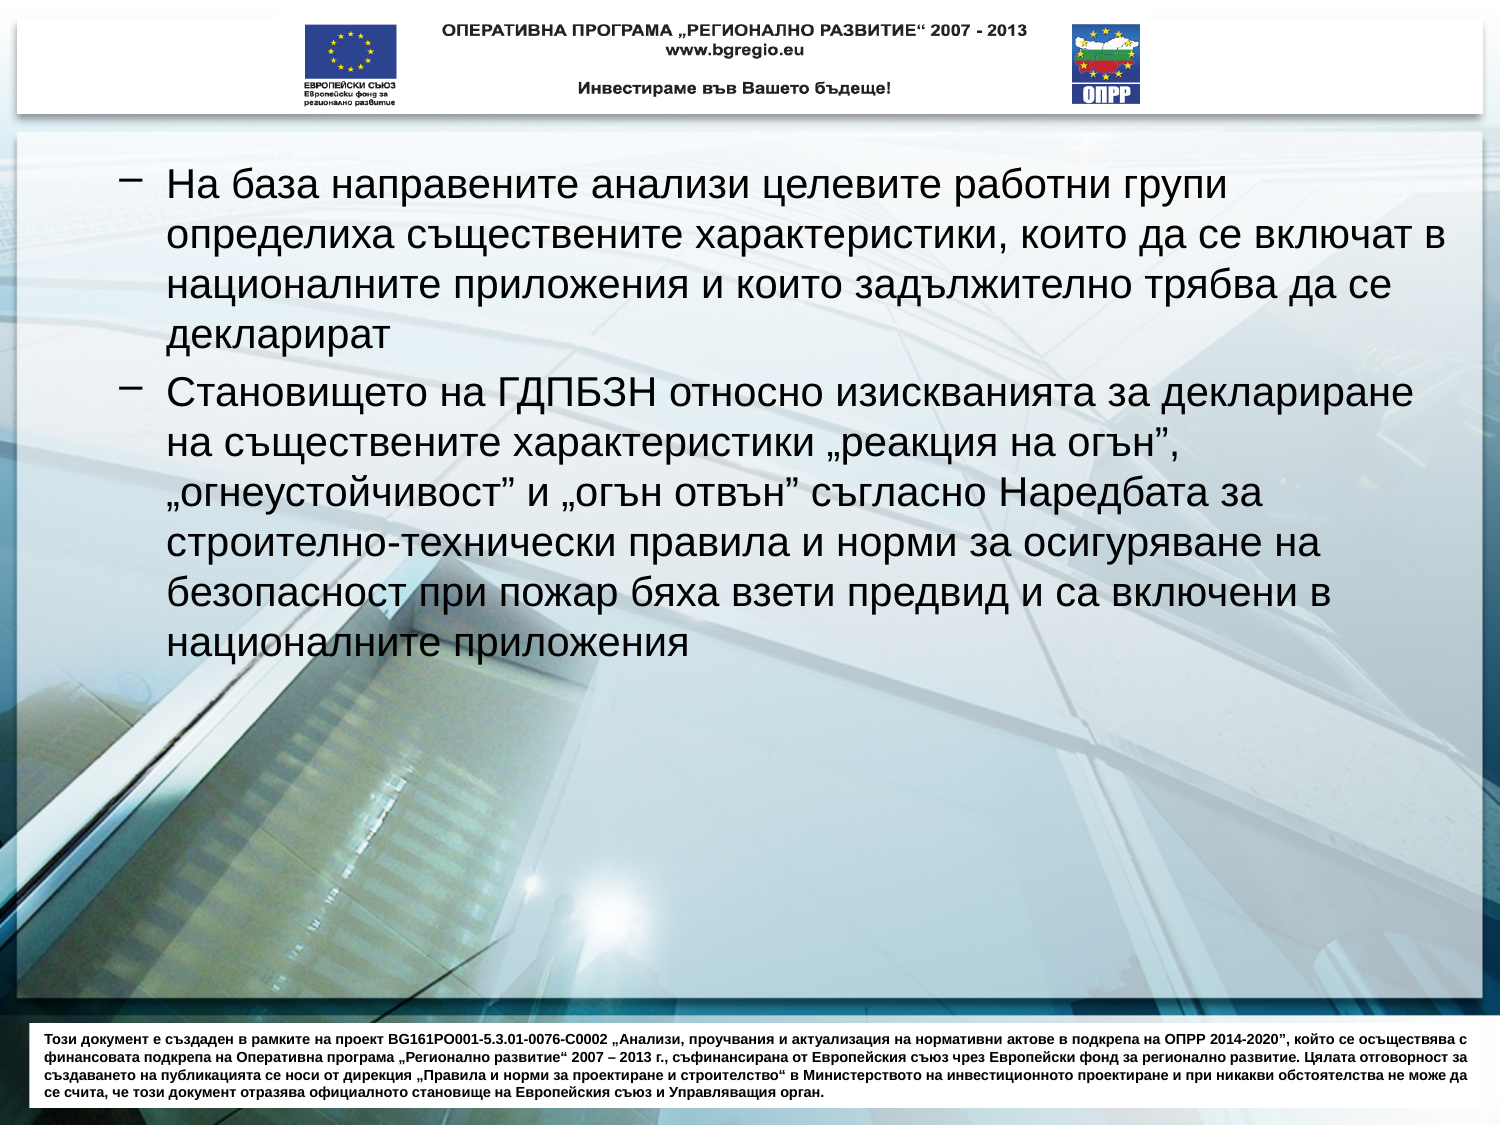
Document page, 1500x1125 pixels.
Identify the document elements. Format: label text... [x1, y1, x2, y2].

picture [0, 0, 1500, 1125]
list На база направените анализи целевите работни групи определиха съществените характеристики, които да се включат в националните приложения и които задължително трябва да се декларират Становището на ГДПБЗН относно изискванията за деклариране на съществените характеристики „реакция на огън”, „огнеустойчивост” и „огън отвън” съгласно Наредбата за строително-технически правила и норми за осигуряване на безопасност при пожар бяха взети предвид и са включени в националните приложения [29, 148, 1471, 988]
